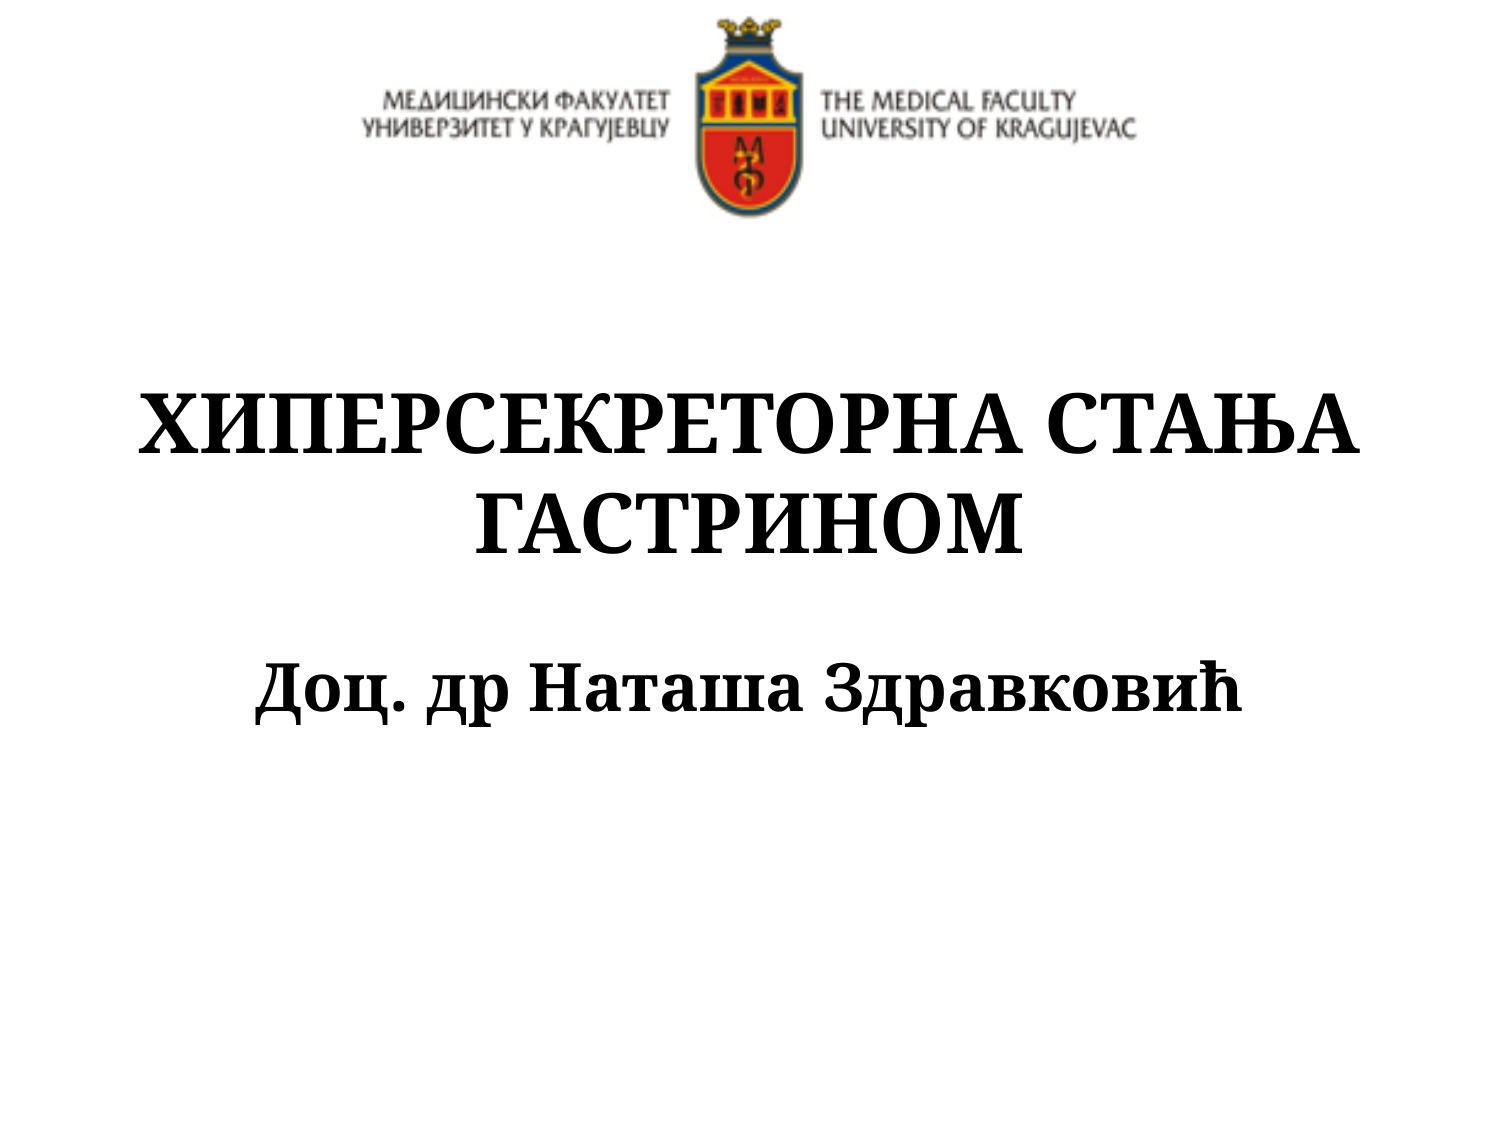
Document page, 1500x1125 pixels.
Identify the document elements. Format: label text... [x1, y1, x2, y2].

subtitle Доц. др Наташа Здравковић [225, 637, 1275, 925]
picture [210, 12, 1351, 251]
title ХИПЕРСЕКРЕТОРНА СТАЊА ГАСТРИНОМ [112, 349, 1388, 591]
